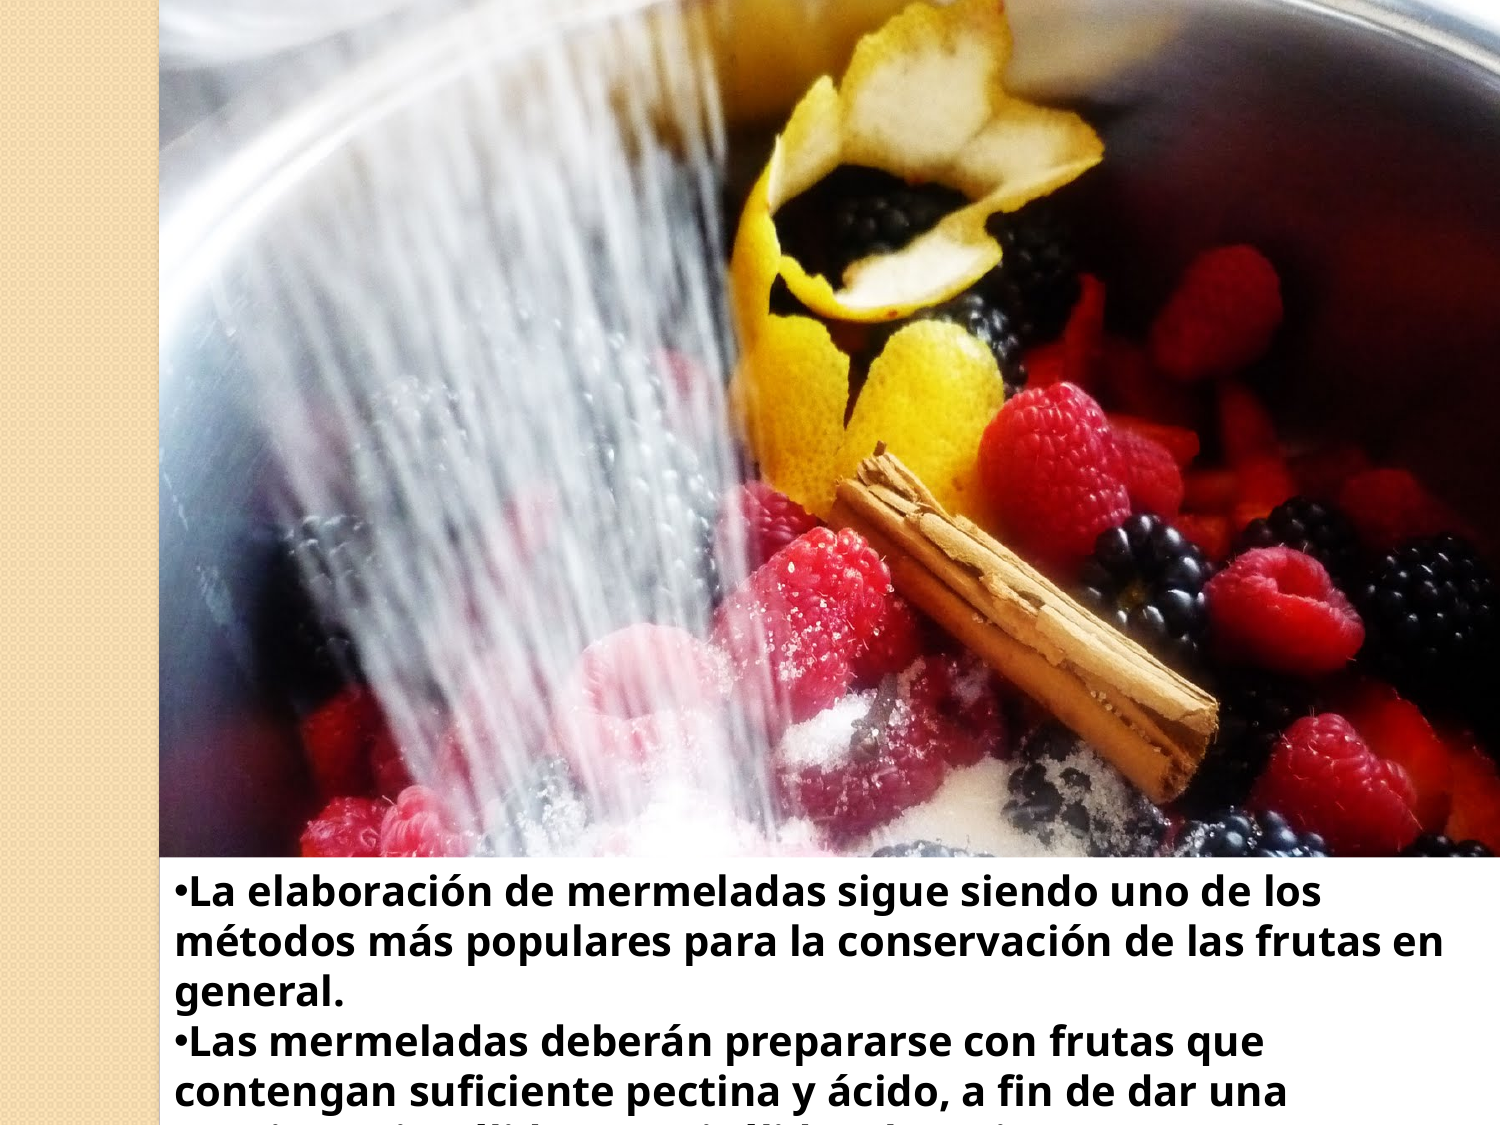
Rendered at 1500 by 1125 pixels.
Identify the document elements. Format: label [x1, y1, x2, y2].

picture [159, 0, 1500, 1125]
